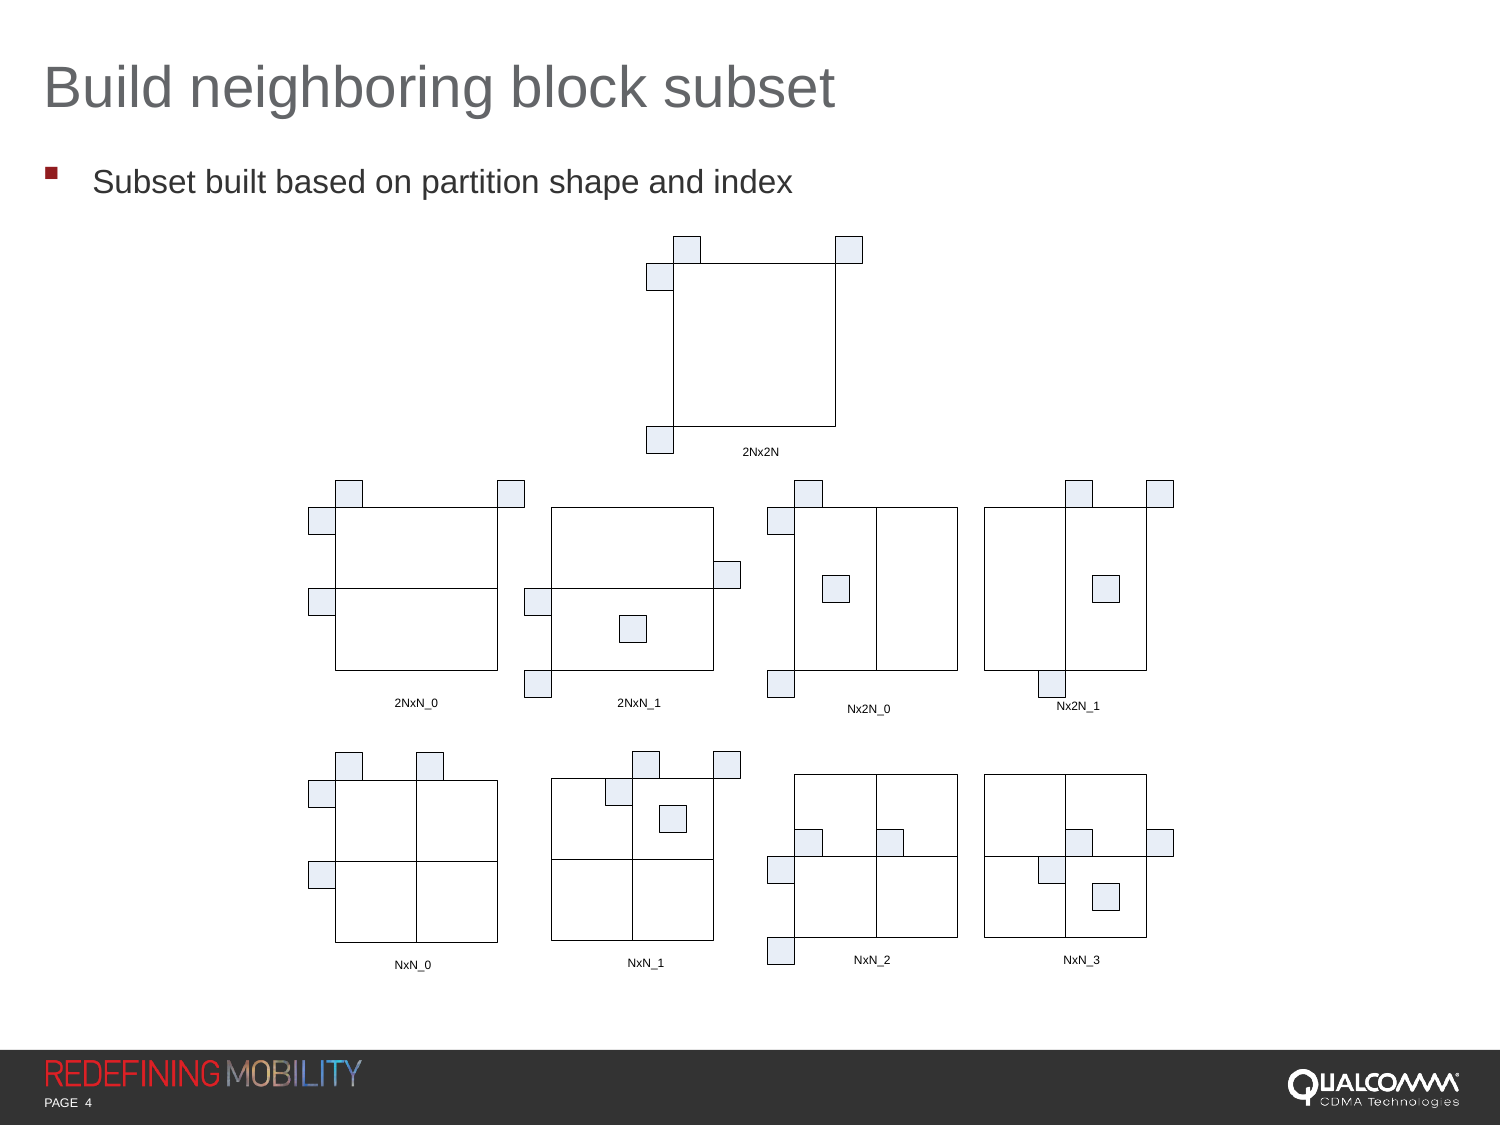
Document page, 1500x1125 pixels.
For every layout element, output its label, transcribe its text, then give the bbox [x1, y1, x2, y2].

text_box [305, 234, 1176, 990]
picture [30, 1048, 372, 1099]
list Subset built based on partition shape and index [26, 148, 1457, 609]
picture [1278, 1058, 1478, 1114]
title Build neighboring block subset [28, 44, 1462, 138]
